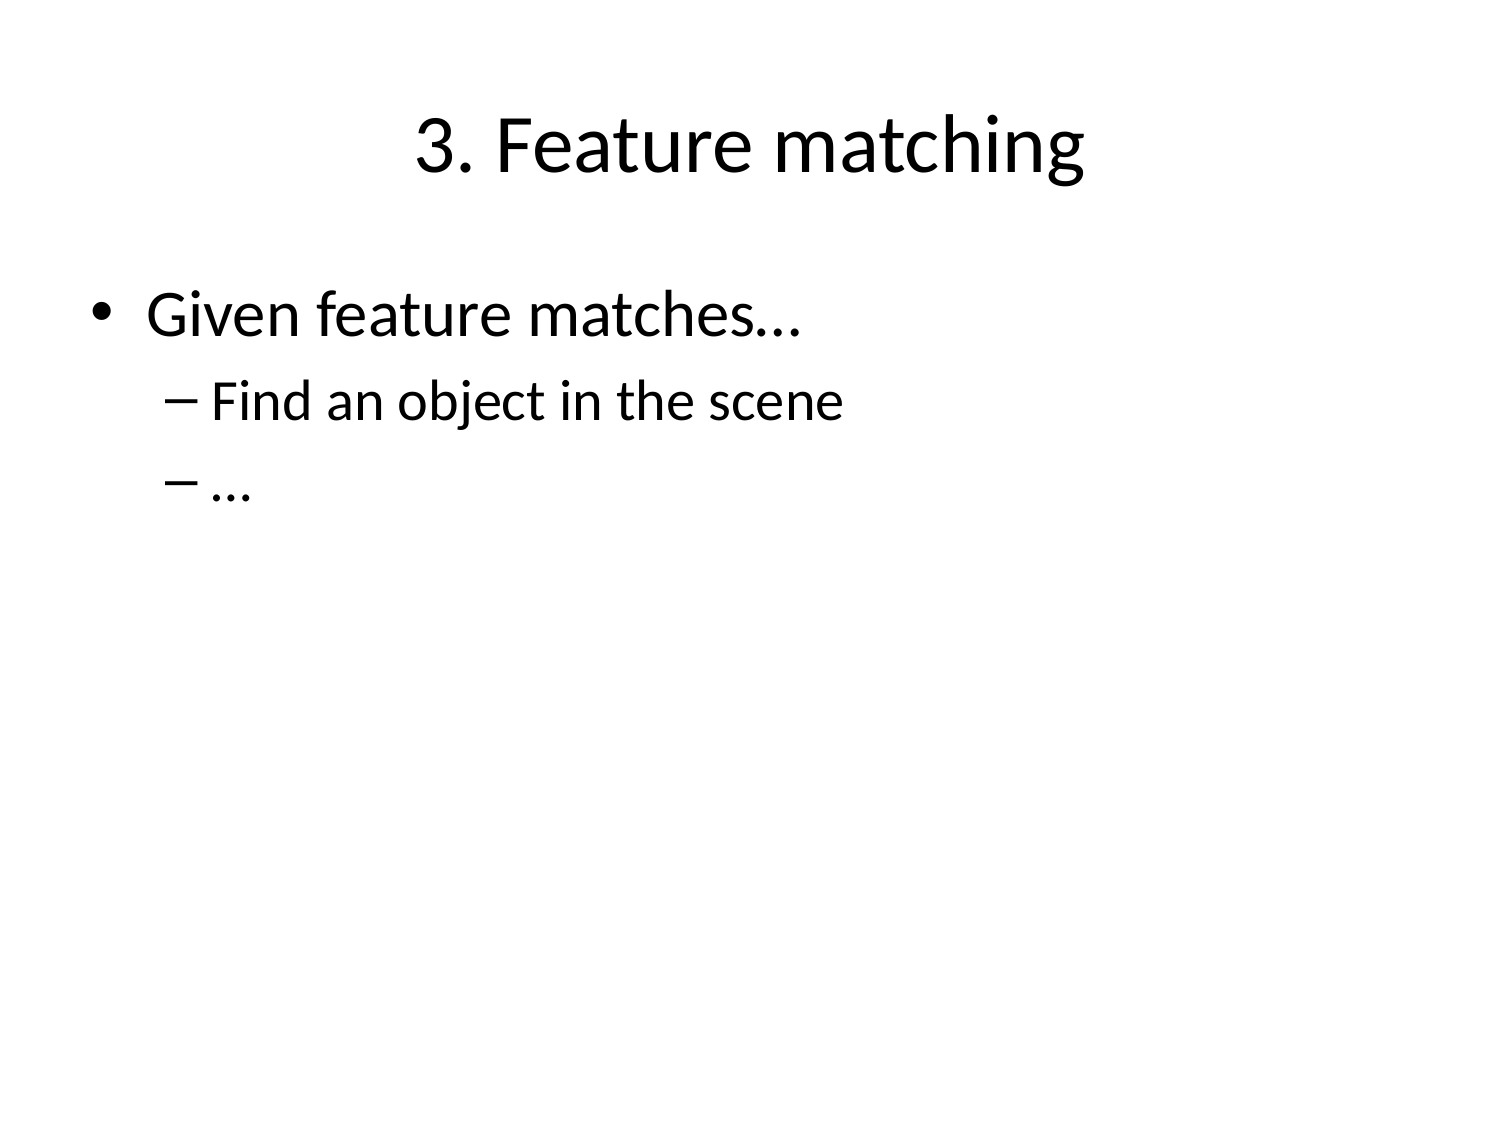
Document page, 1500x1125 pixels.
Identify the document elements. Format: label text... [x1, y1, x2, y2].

list Given feature matches… Find an object in the scene … [75, 262, 1425, 1005]
title 3. Feature matching [75, 45, 1425, 233]
